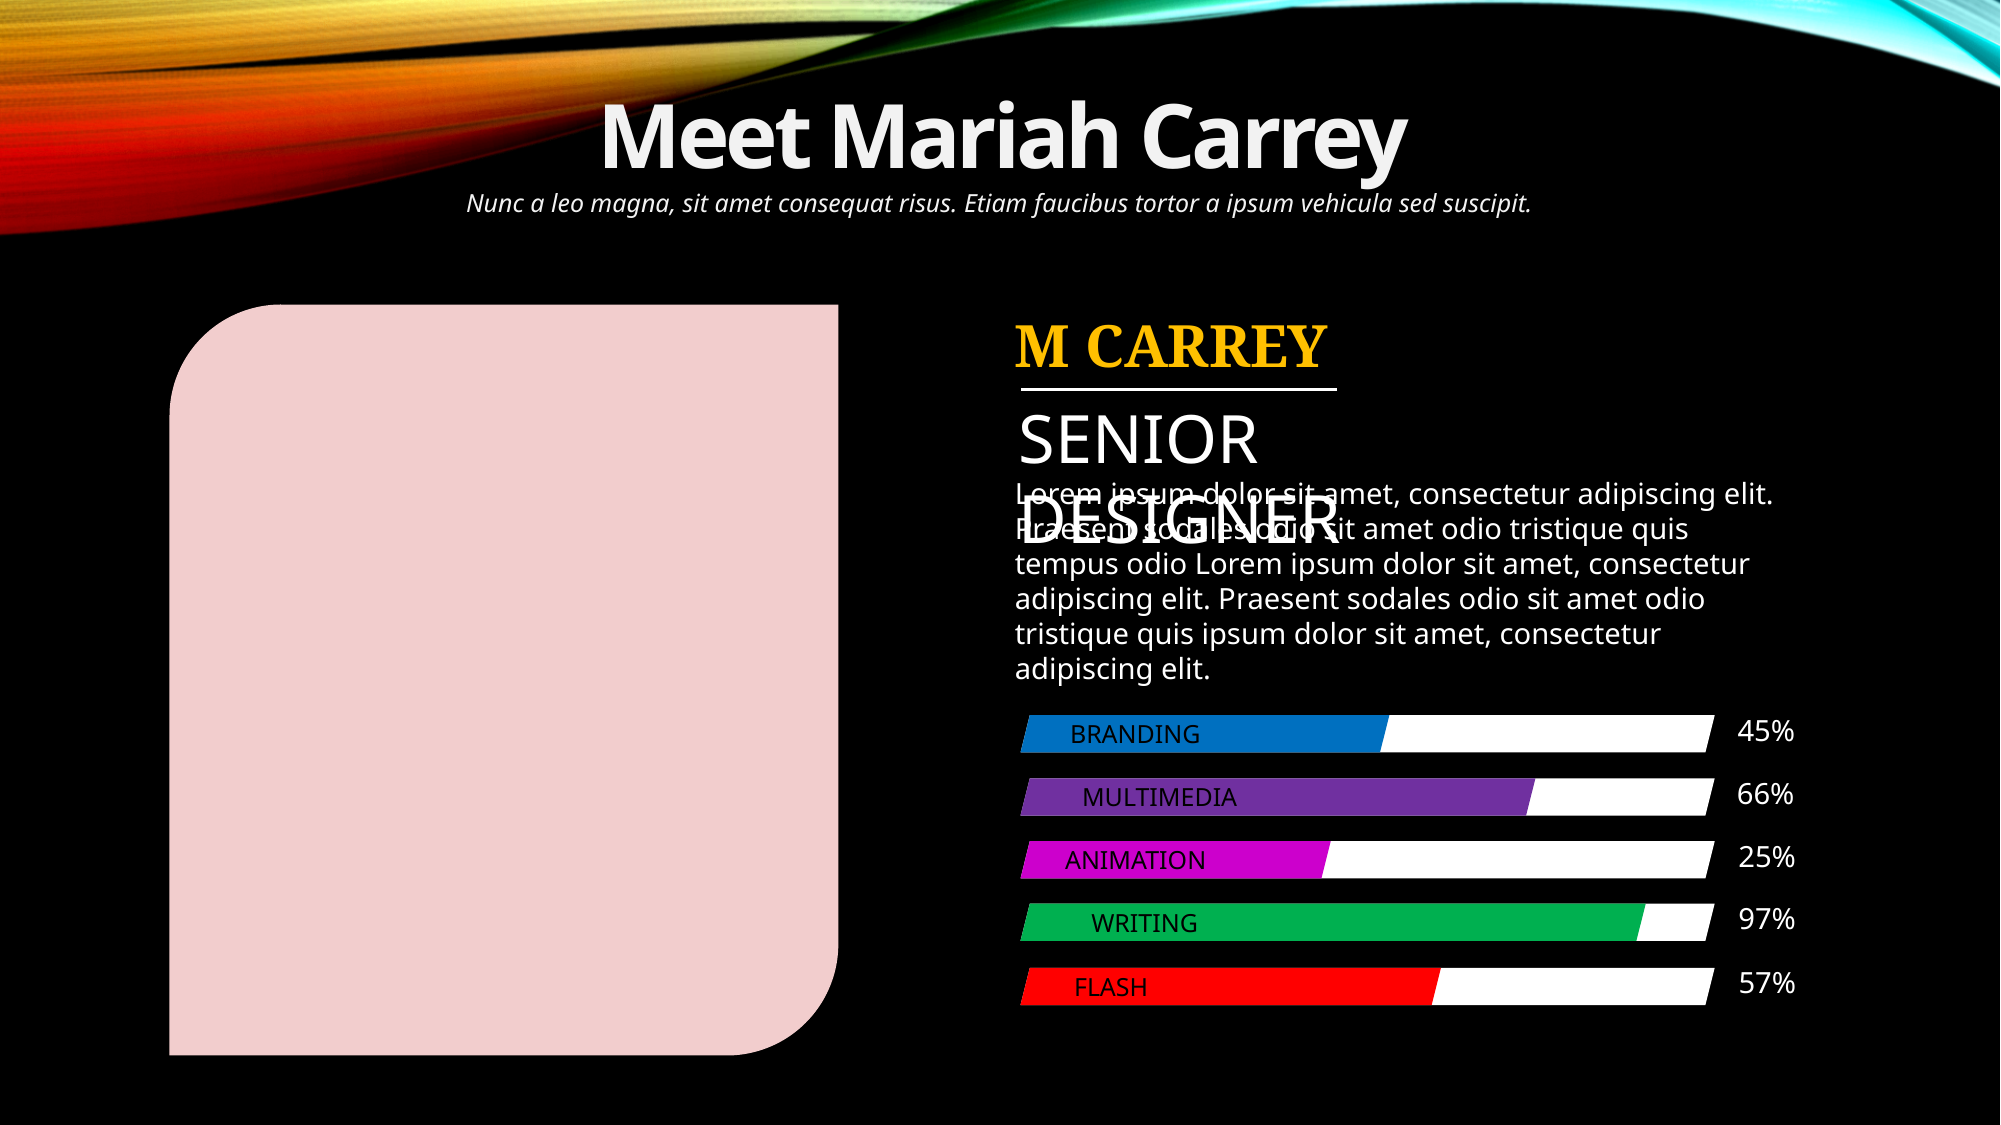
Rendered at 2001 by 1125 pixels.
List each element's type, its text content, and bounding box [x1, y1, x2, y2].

text_box BRANDING [1019, 714, 1391, 754]
text_box M CARREY [999, 302, 1791, 387]
text_box SENIOR DESIGNER [1003, 389, 1424, 564]
text_box [1527, 777, 1716, 817]
text_box 25% [1723, 830, 1811, 881]
picture [0, 0, 2000, 237]
text_box ANIMATION [1019, 840, 1332, 880]
text_box [1638, 902, 1716, 942]
text_box 66% [1721, 767, 1810, 818]
text_box [1323, 840, 1716, 880]
text_box 57% [1723, 957, 1811, 1008]
text_box [1432, 966, 1716, 1007]
text_box FLASH [1019, 966, 1442, 1007]
text_box MULTIMEDIA [1019, 777, 1537, 817]
text_box Meet Mariah Carrey [587, 74, 1420, 182]
text_box 45% [1722, 704, 1810, 755]
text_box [168, 304, 840, 1056]
text_box 97% [1723, 893, 1811, 943]
text_box Lorem ipsum dolor sit amet, consectetur adipiscing elit. Praesent sodales odio sit amet odio tristique quis tempus odio Lorem ipsum dolor sit amet, consectetur adipiscing elit. Praesent sodales odio sit amet odio tristique quis ipsum dolor sit amet, consectetur adipiscing elit. [999, 467, 1815, 693]
text_box Nunc a leo magna, sit amet consequat risus. Etiam faucibus tortor a ipsum vehicula sed suscipit. [123, 182, 1884, 223]
text_box [1381, 714, 1716, 754]
text_box WRITING [1019, 902, 1647, 942]
